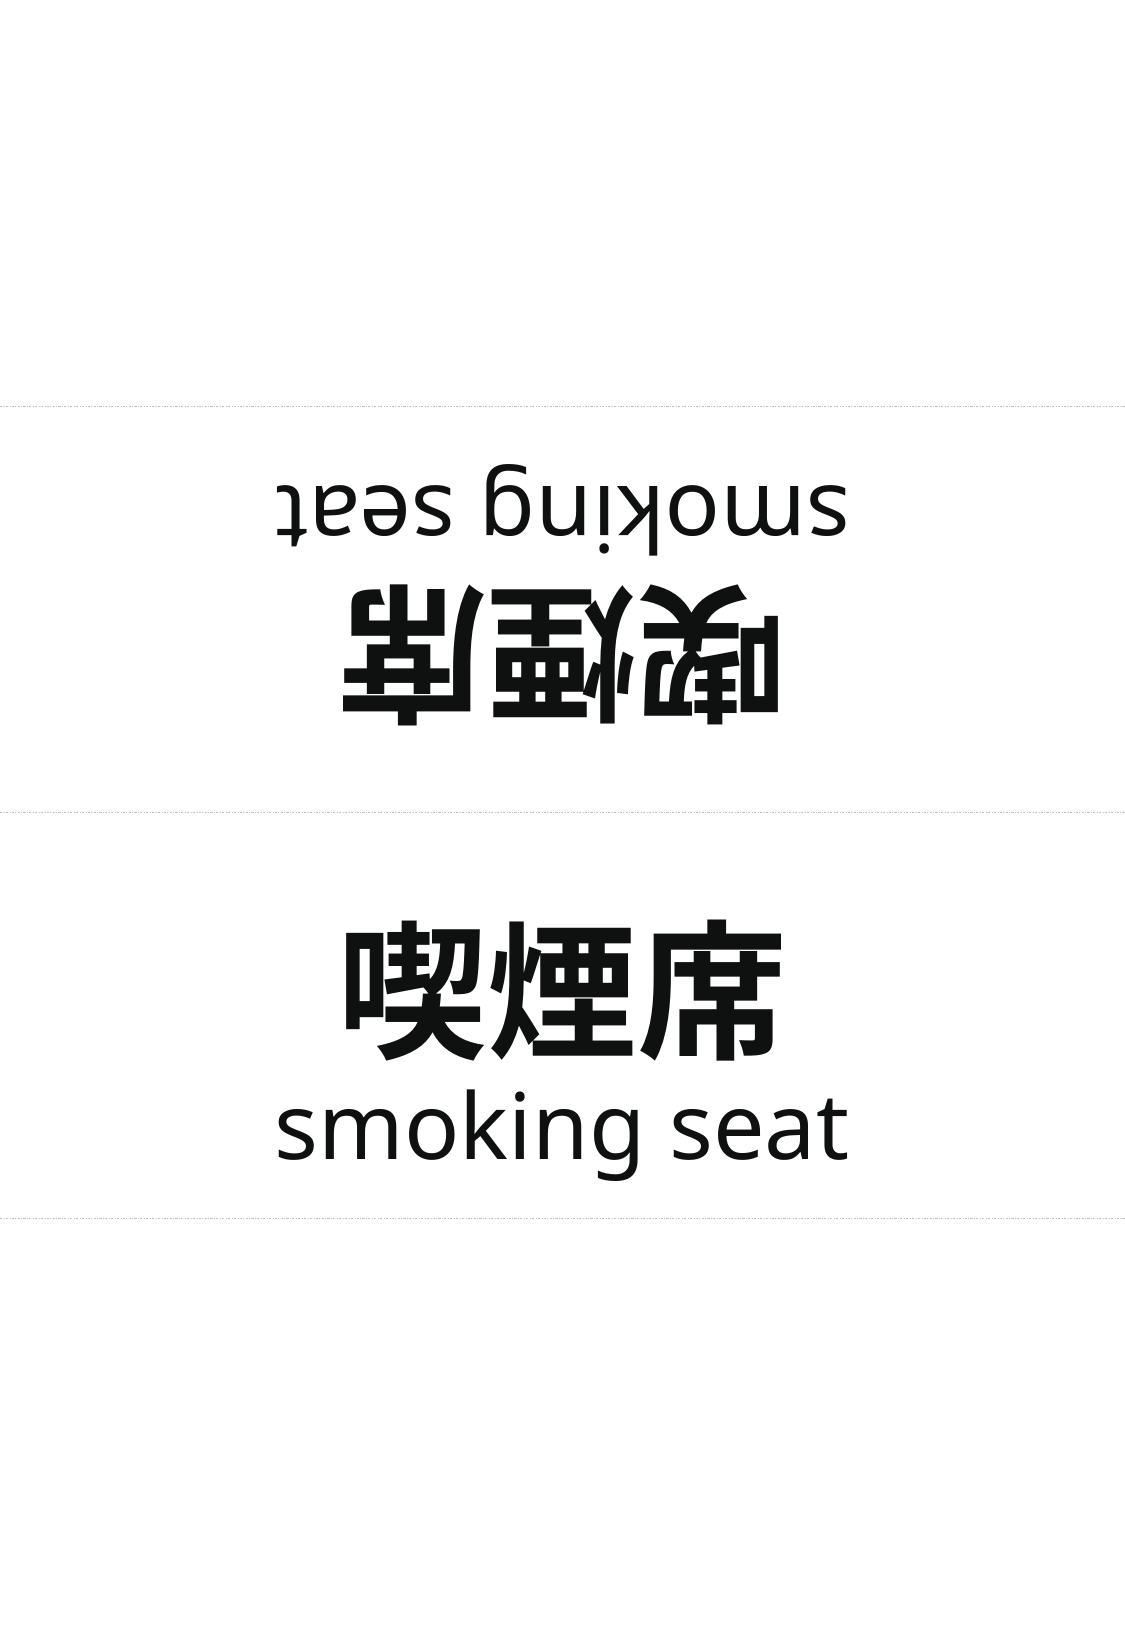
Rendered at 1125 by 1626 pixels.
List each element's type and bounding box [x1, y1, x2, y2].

text_box [248, 459, 877, 756]
text_box [248, 890, 877, 1187]
